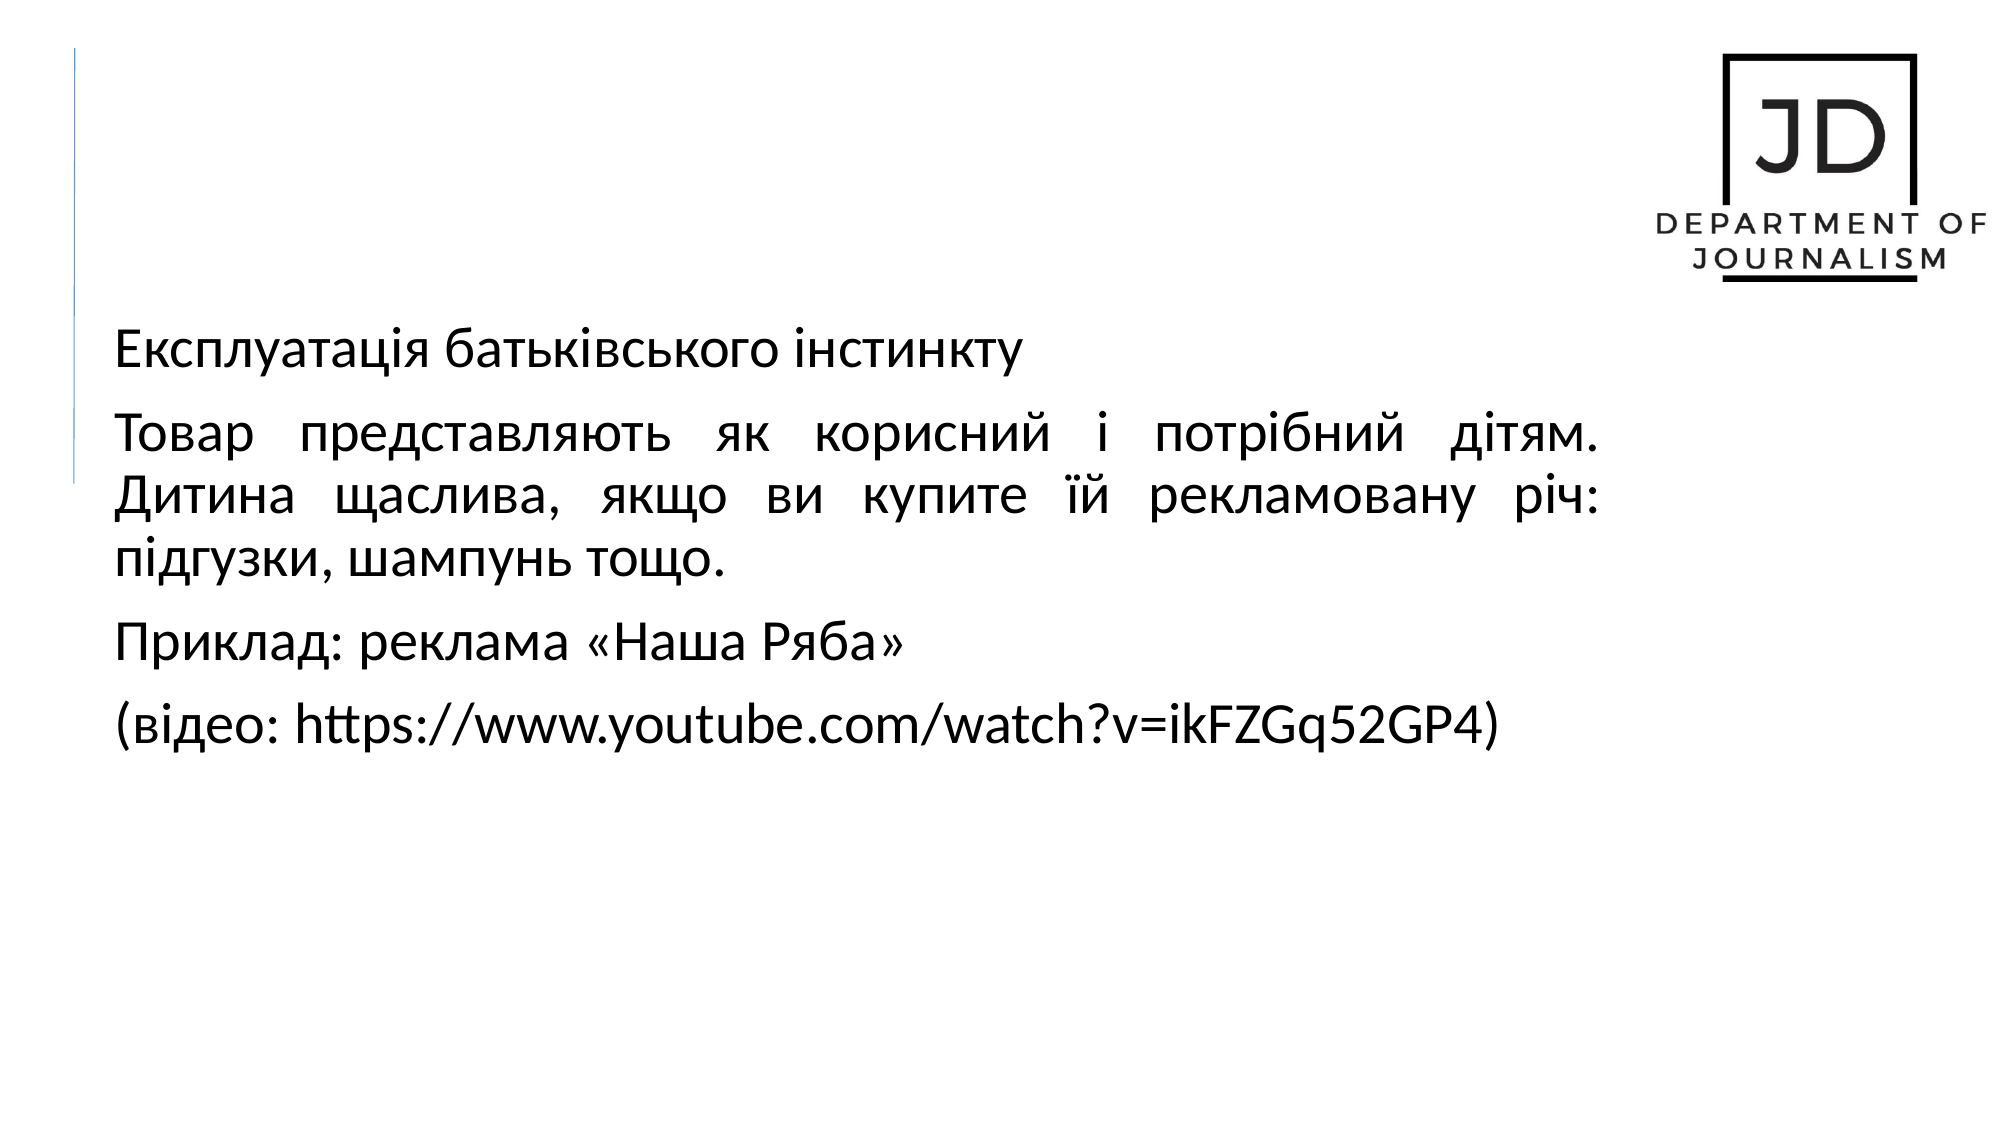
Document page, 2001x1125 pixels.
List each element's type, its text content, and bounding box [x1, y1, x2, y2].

list Експлуатація батьківського інстинкту Товар представляють як корисний і потрібний дітям. Дитина щаслива, якщо ви купите їй рекламовану річ: підгузки, шампунь тощо. Приклад: реклама «Наша Ряба» (відео: https://www.youtube.com/watch?v=ikFZGq52GP4) [99, 309, 1617, 1096]
picture [1641, 0, 2000, 358]
